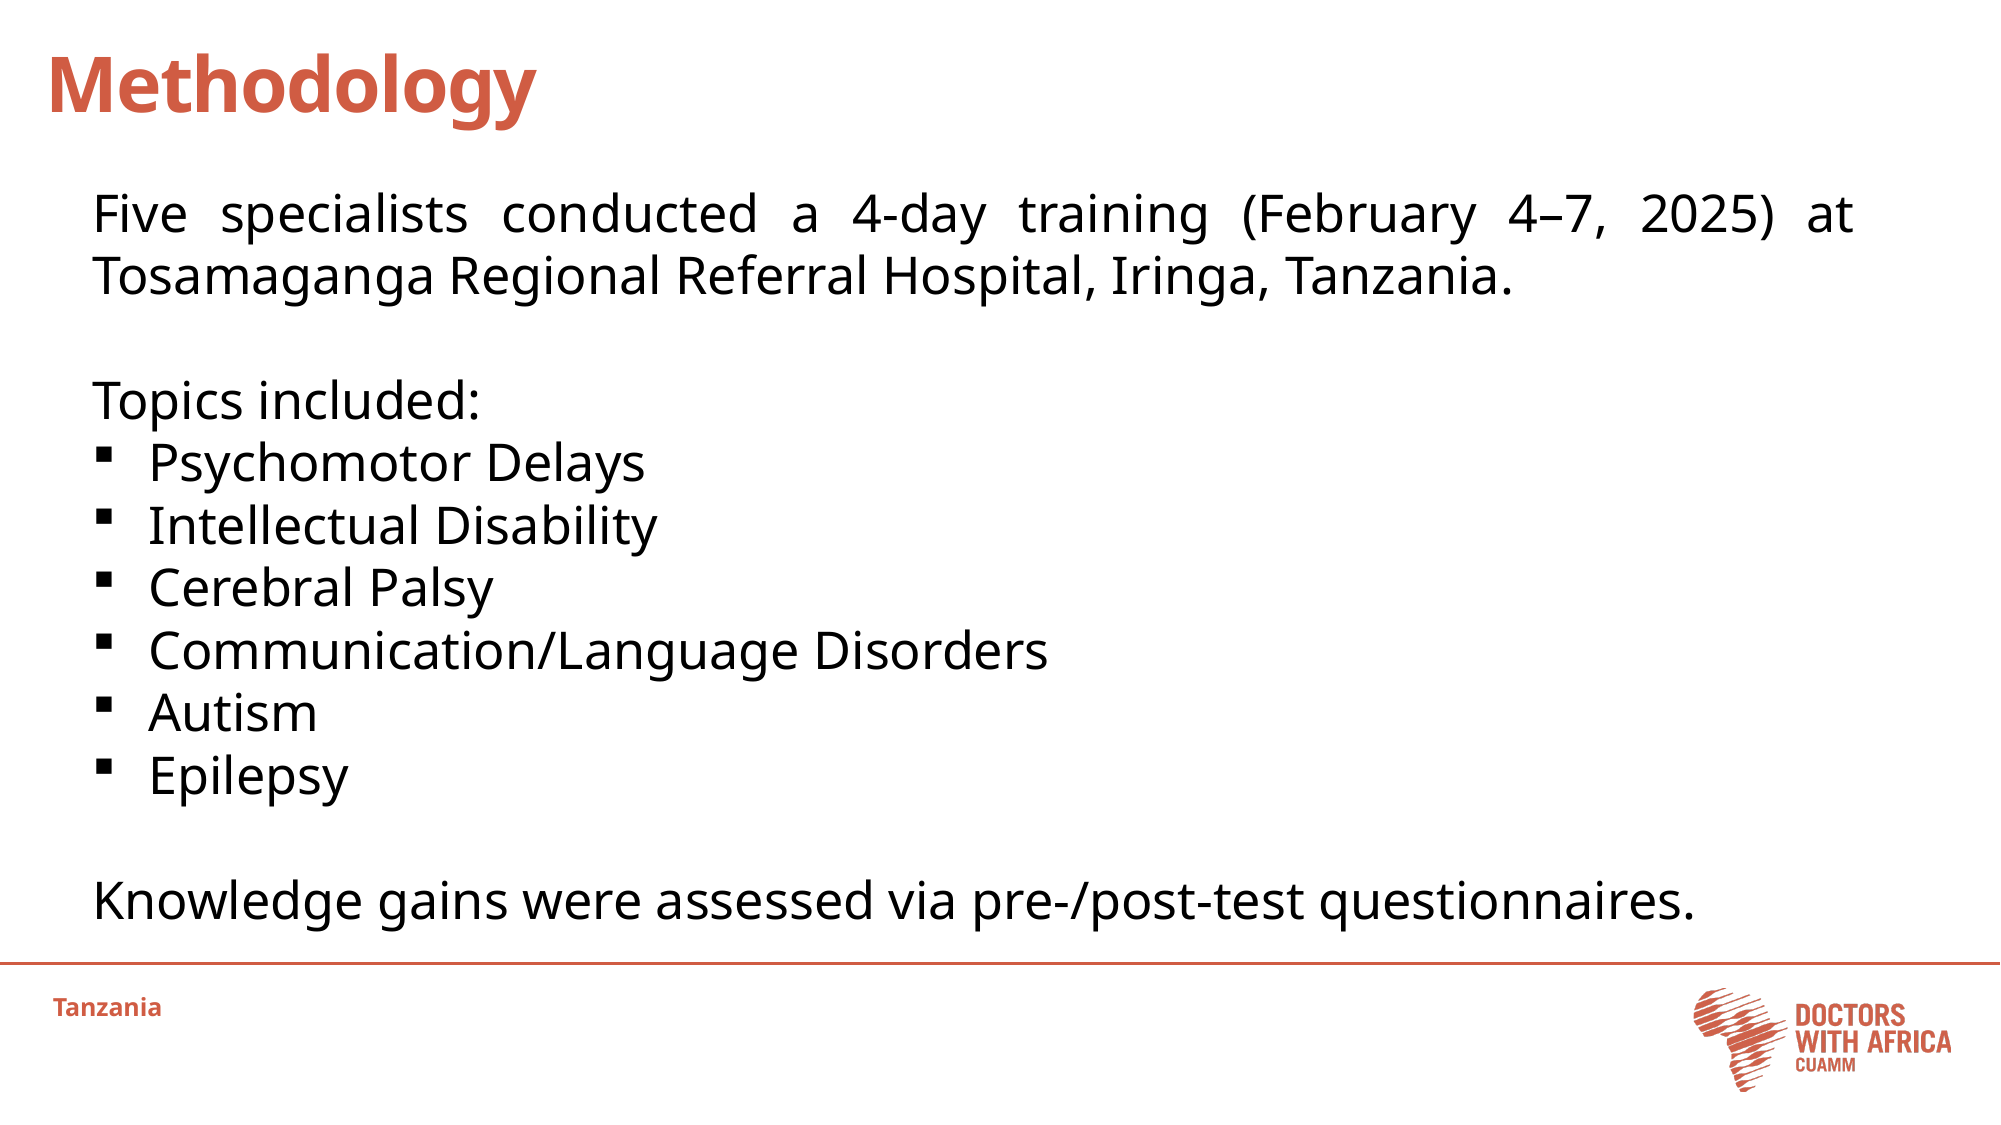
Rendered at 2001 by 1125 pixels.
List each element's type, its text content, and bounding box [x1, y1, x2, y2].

picture [1693, 988, 1951, 1092]
text_box Methodology [38, 31, 1478, 224]
text_box Five specialists conducted a 4-day training (February 4–7, 2025) at Tosamaganga Regional Referral Hospital, Iringa, Tanzania. Topics included: Psychomotor Delays Intellectual Disability Cerebral Palsy Communication/Language Disorders Autism Epilepsy Knowledge gains were assessed via pre-/post-test questionnaires. [77, 172, 1871, 938]
footer Tanzania [51, 678, 460, 1125]
